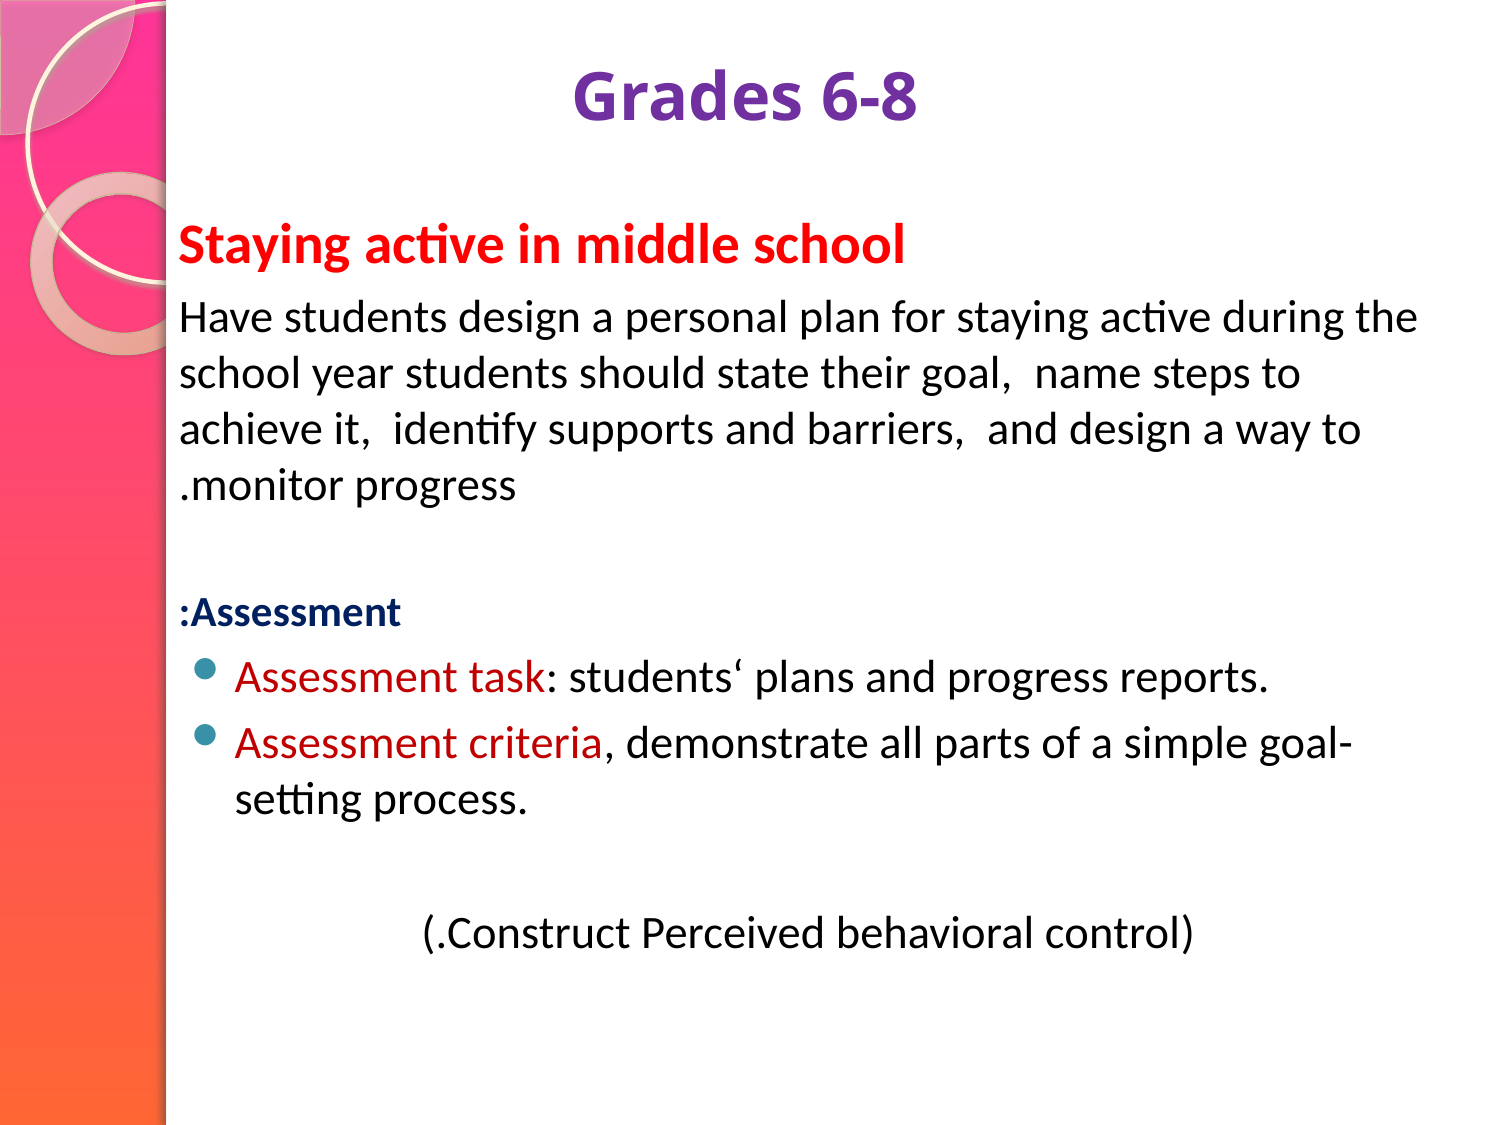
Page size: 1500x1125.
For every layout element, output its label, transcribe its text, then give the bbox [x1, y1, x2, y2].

title Grades 6-8 [70, 0, 1421, 188]
list Staying active in middle school Have students design a personal plan for staying active during the school year students should state their goal, name steps to achieve it, identify supports and barriers, and design a way to monitor progress. Assessment: Assessment task: students‘ plans and progress reports. Assessment criteria, demonstrate all parts of a simple goal-setting process. (Construct Perceived behavioral control.) [164, 199, 1465, 1102]
